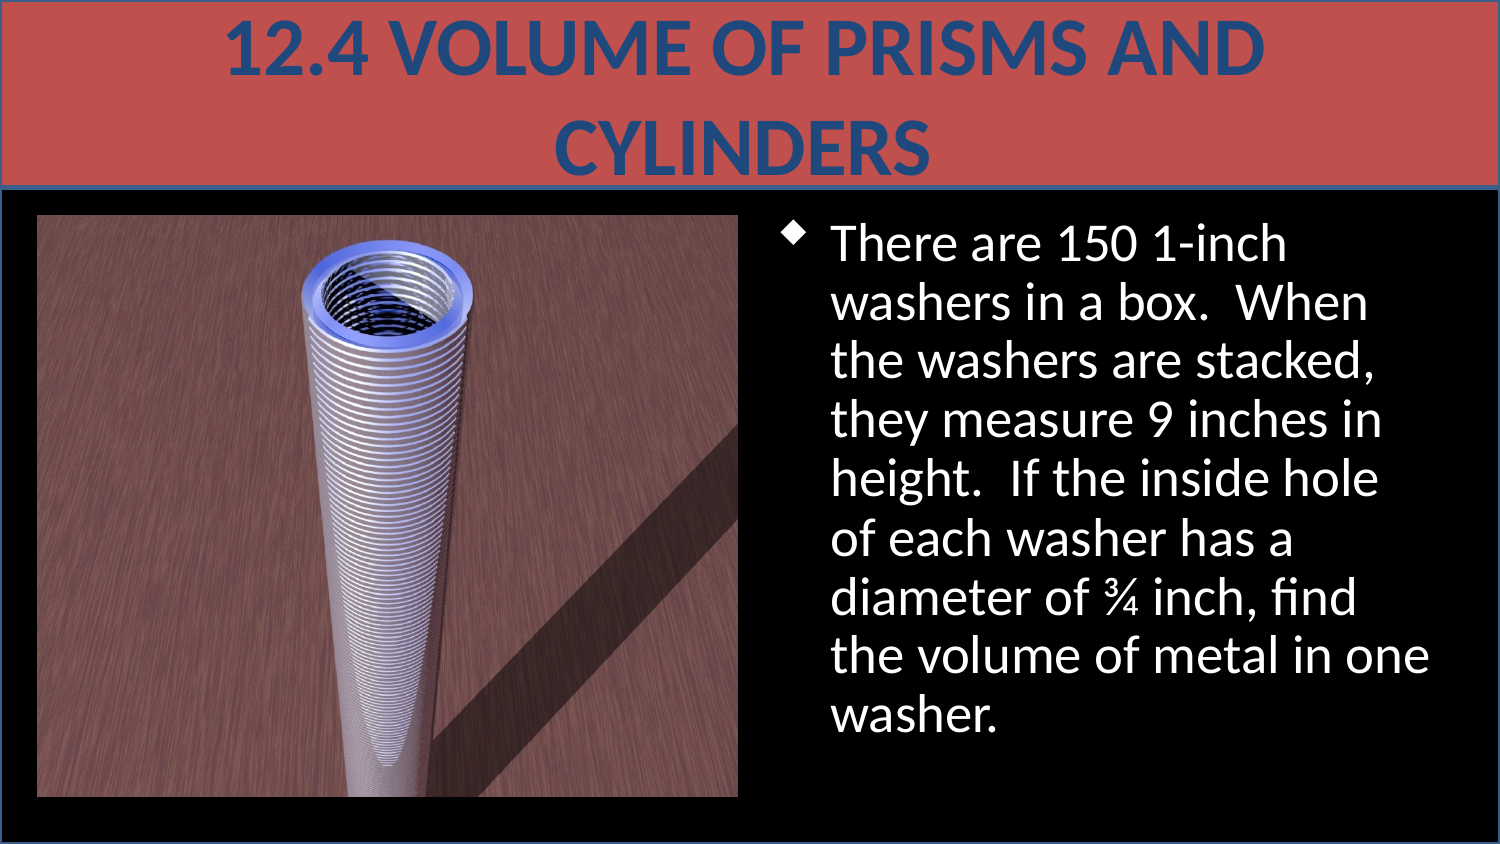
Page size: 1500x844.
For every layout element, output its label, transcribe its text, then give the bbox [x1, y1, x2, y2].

title 12.4 Volume of Prisms and Cylinders [37, 33, 1450, 150]
list There are 150 1-inch washers in a box. When the washers are stacked, they measure 9 inches in height. If the inside hole of each washer has a diameter of ¾ inch, find the volume of metal in one washer. [762, 206, 1450, 754]
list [37, 215, 738, 798]
